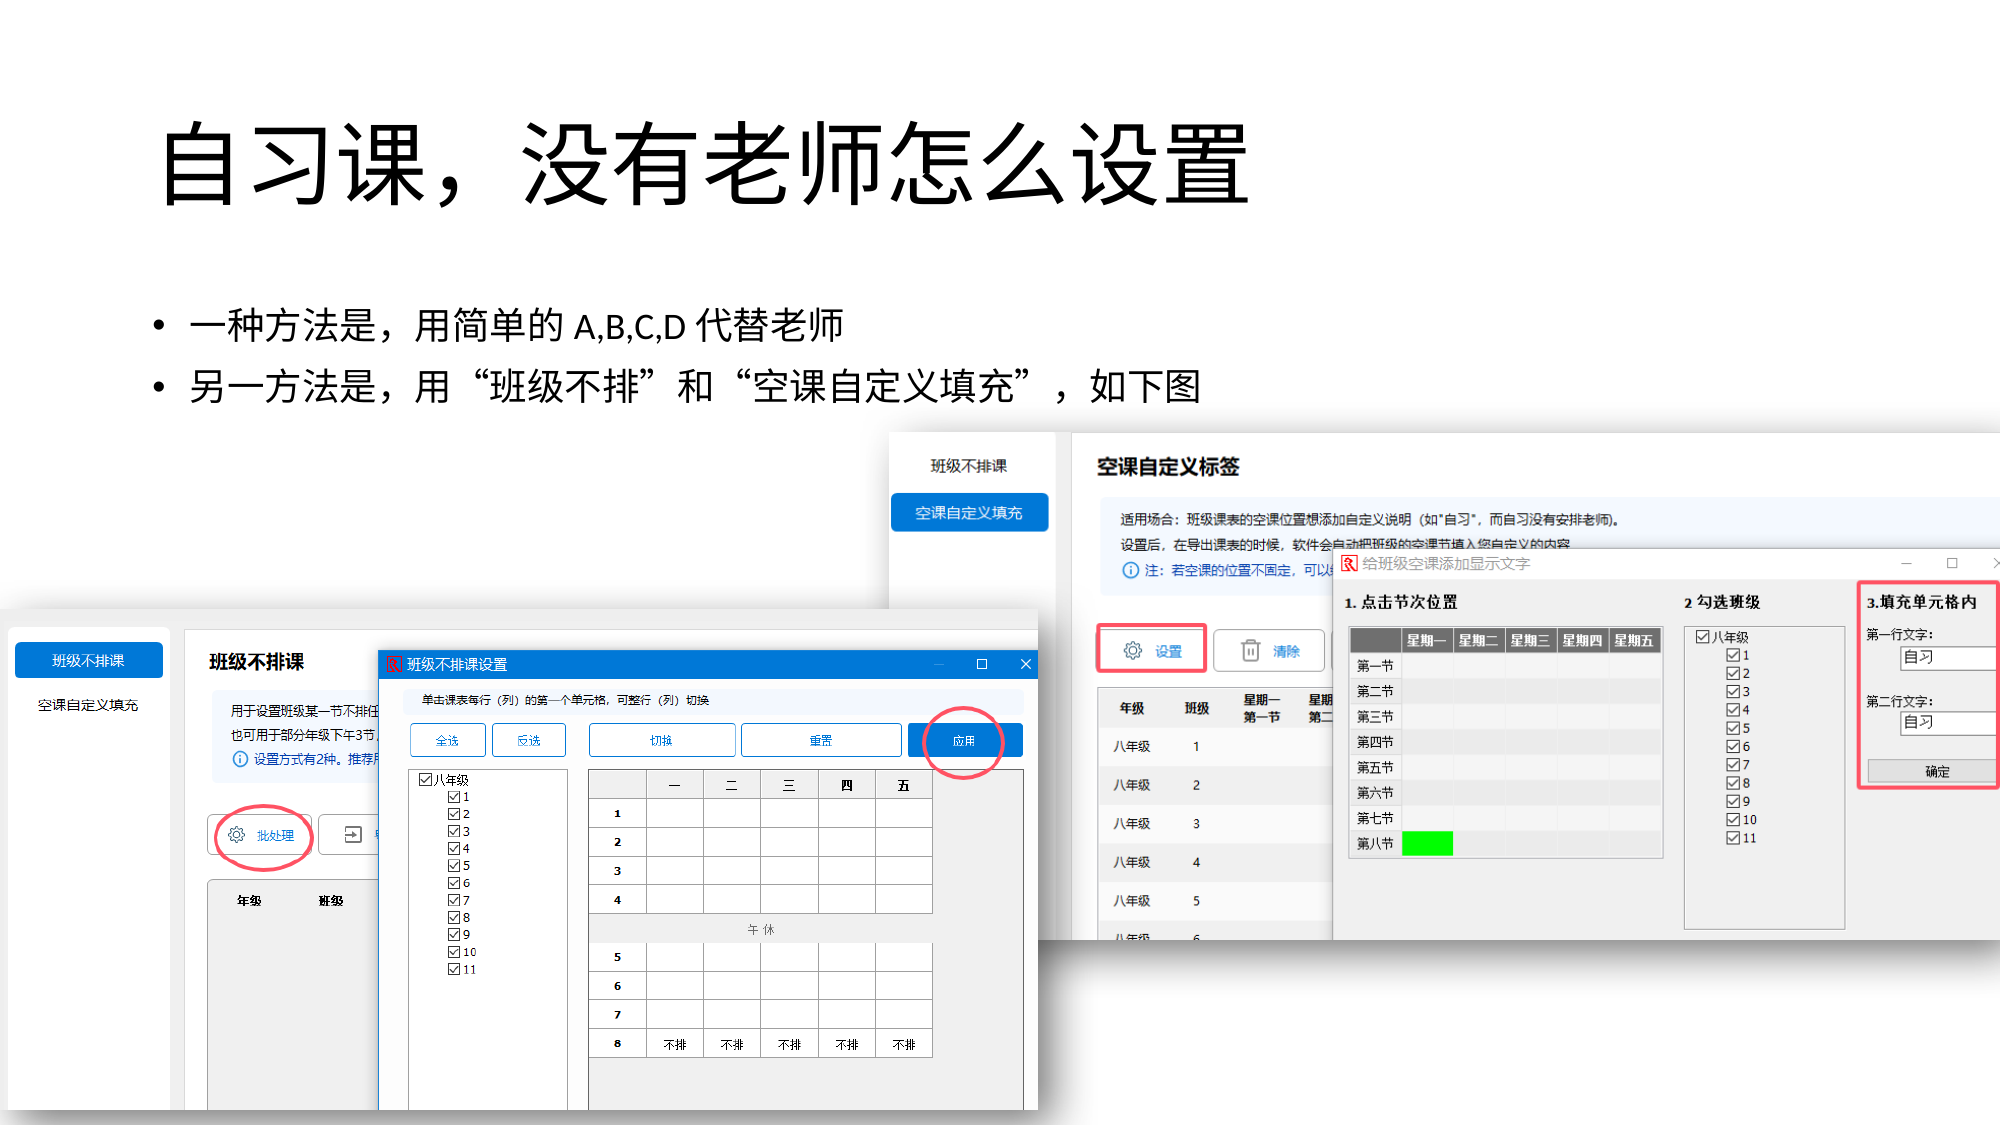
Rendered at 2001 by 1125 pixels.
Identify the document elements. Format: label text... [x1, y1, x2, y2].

picture [0, 432, 2000, 1110]
title 自习课，没有老师怎么设置 [137, 59, 1863, 278]
list 一种方法是，用简单的A,B,C,D代替老师 另一方法是，用“班级不排”和“空课自定义填充”，如下图 [137, 299, 1863, 447]
